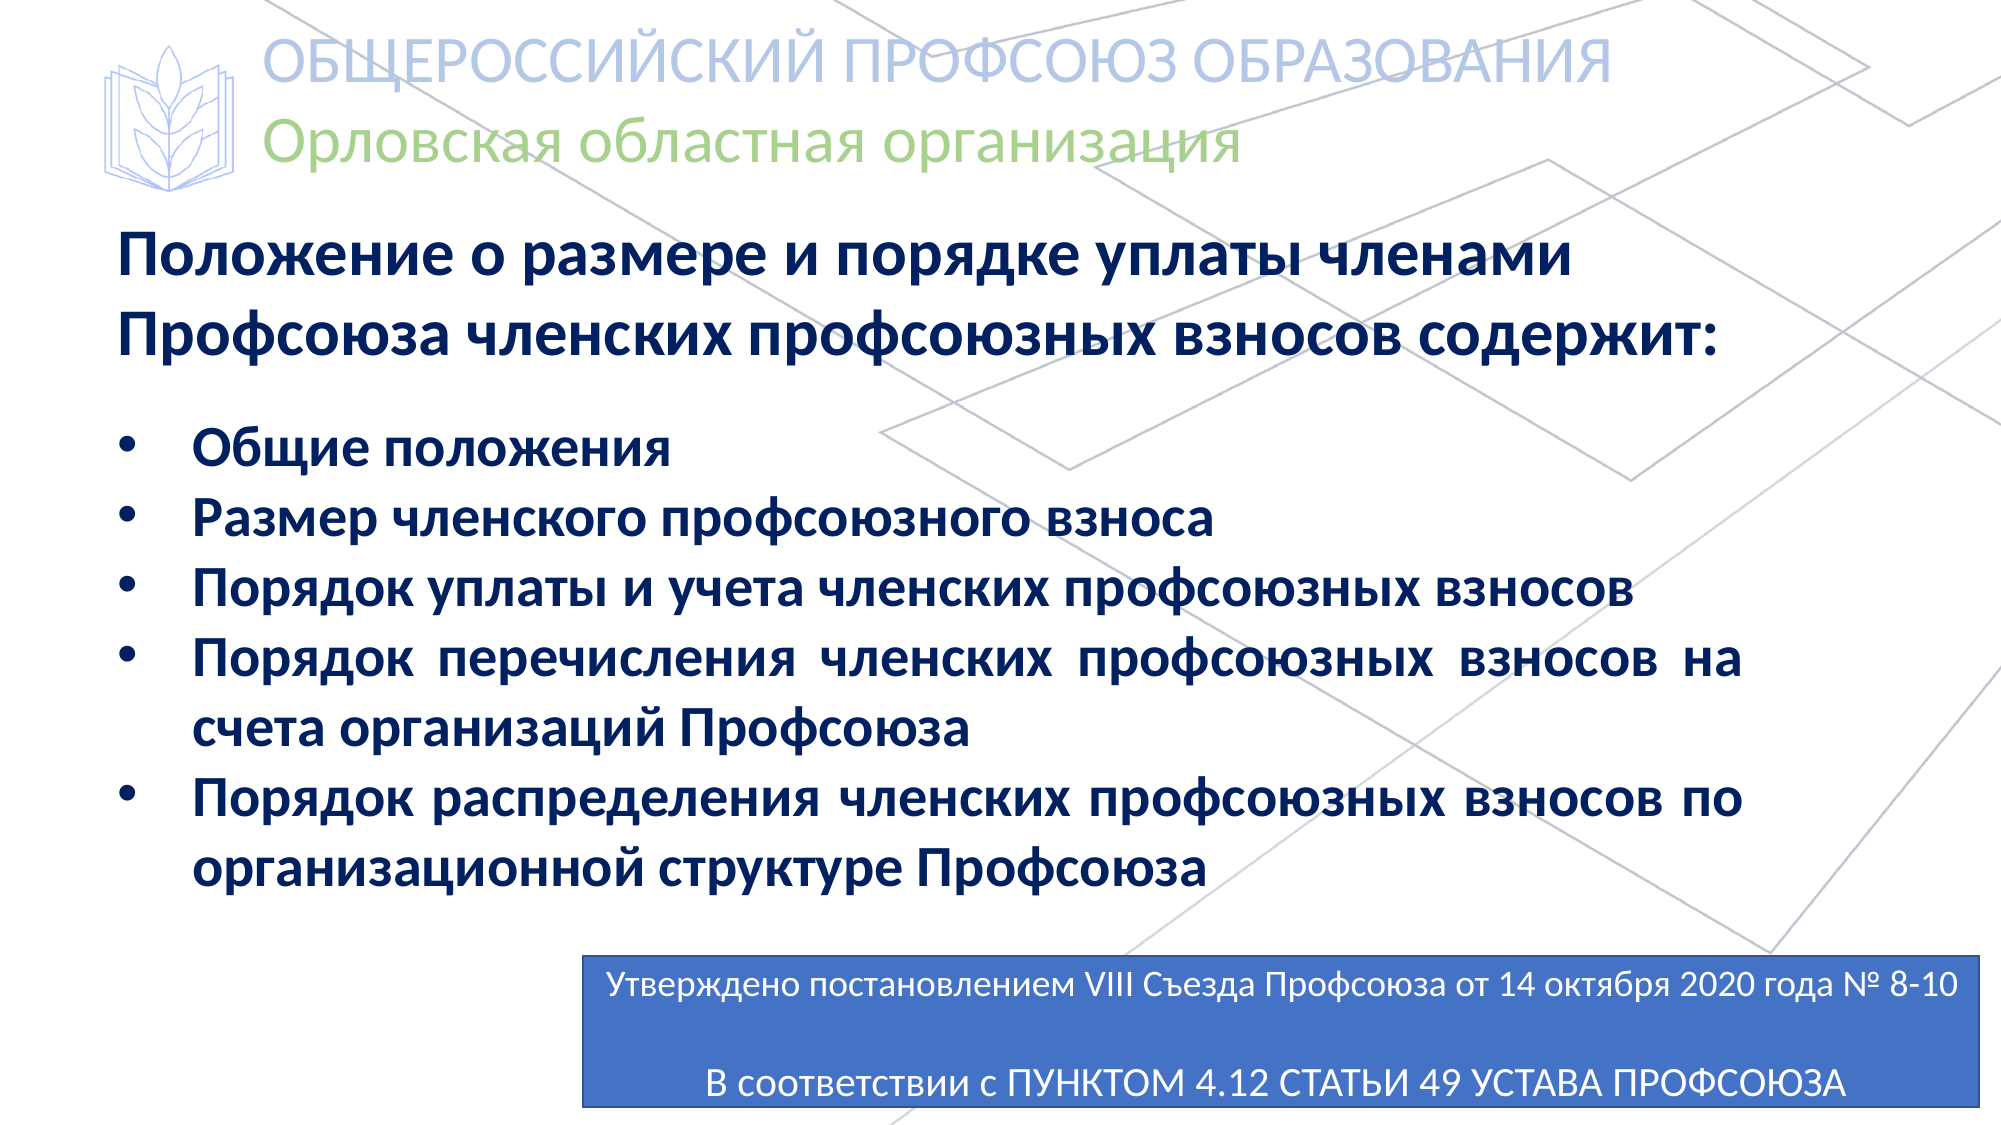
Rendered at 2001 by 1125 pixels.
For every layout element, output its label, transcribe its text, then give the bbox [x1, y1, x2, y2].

text_box Утверждено постановлением VIII Съезда Профсоюза от 14 октября 2020 года № 8-10 В соответствии с ПУНКТОМ 4.12 СТАТЬИ 49 УСТАВА ПРОФСОЮЗА [582, 955, 1980, 1108]
picture [78, 26, 263, 211]
text_box ОБЩЕРОССИЙСКИЙ ПРОФСОЮЗ ОБРАЗОВАНИЯ Орловская областная организация [262, 8, 1811, 174]
text_box Общие положения Размер членского профсоюзного взноса Порядок уплаты и учета членских профсоюзных взносов Порядок перечисления членских профсоюзных взносов на счета организаций Профсоюза Порядок распределения членских профсоюзных взносов по организационной структуре Профсоюза [102, 400, 1759, 951]
text_box Положение о размере и порядке уплаты членами Профсоюза членских профсоюзных взносов содержит: [102, 201, 1759, 377]
